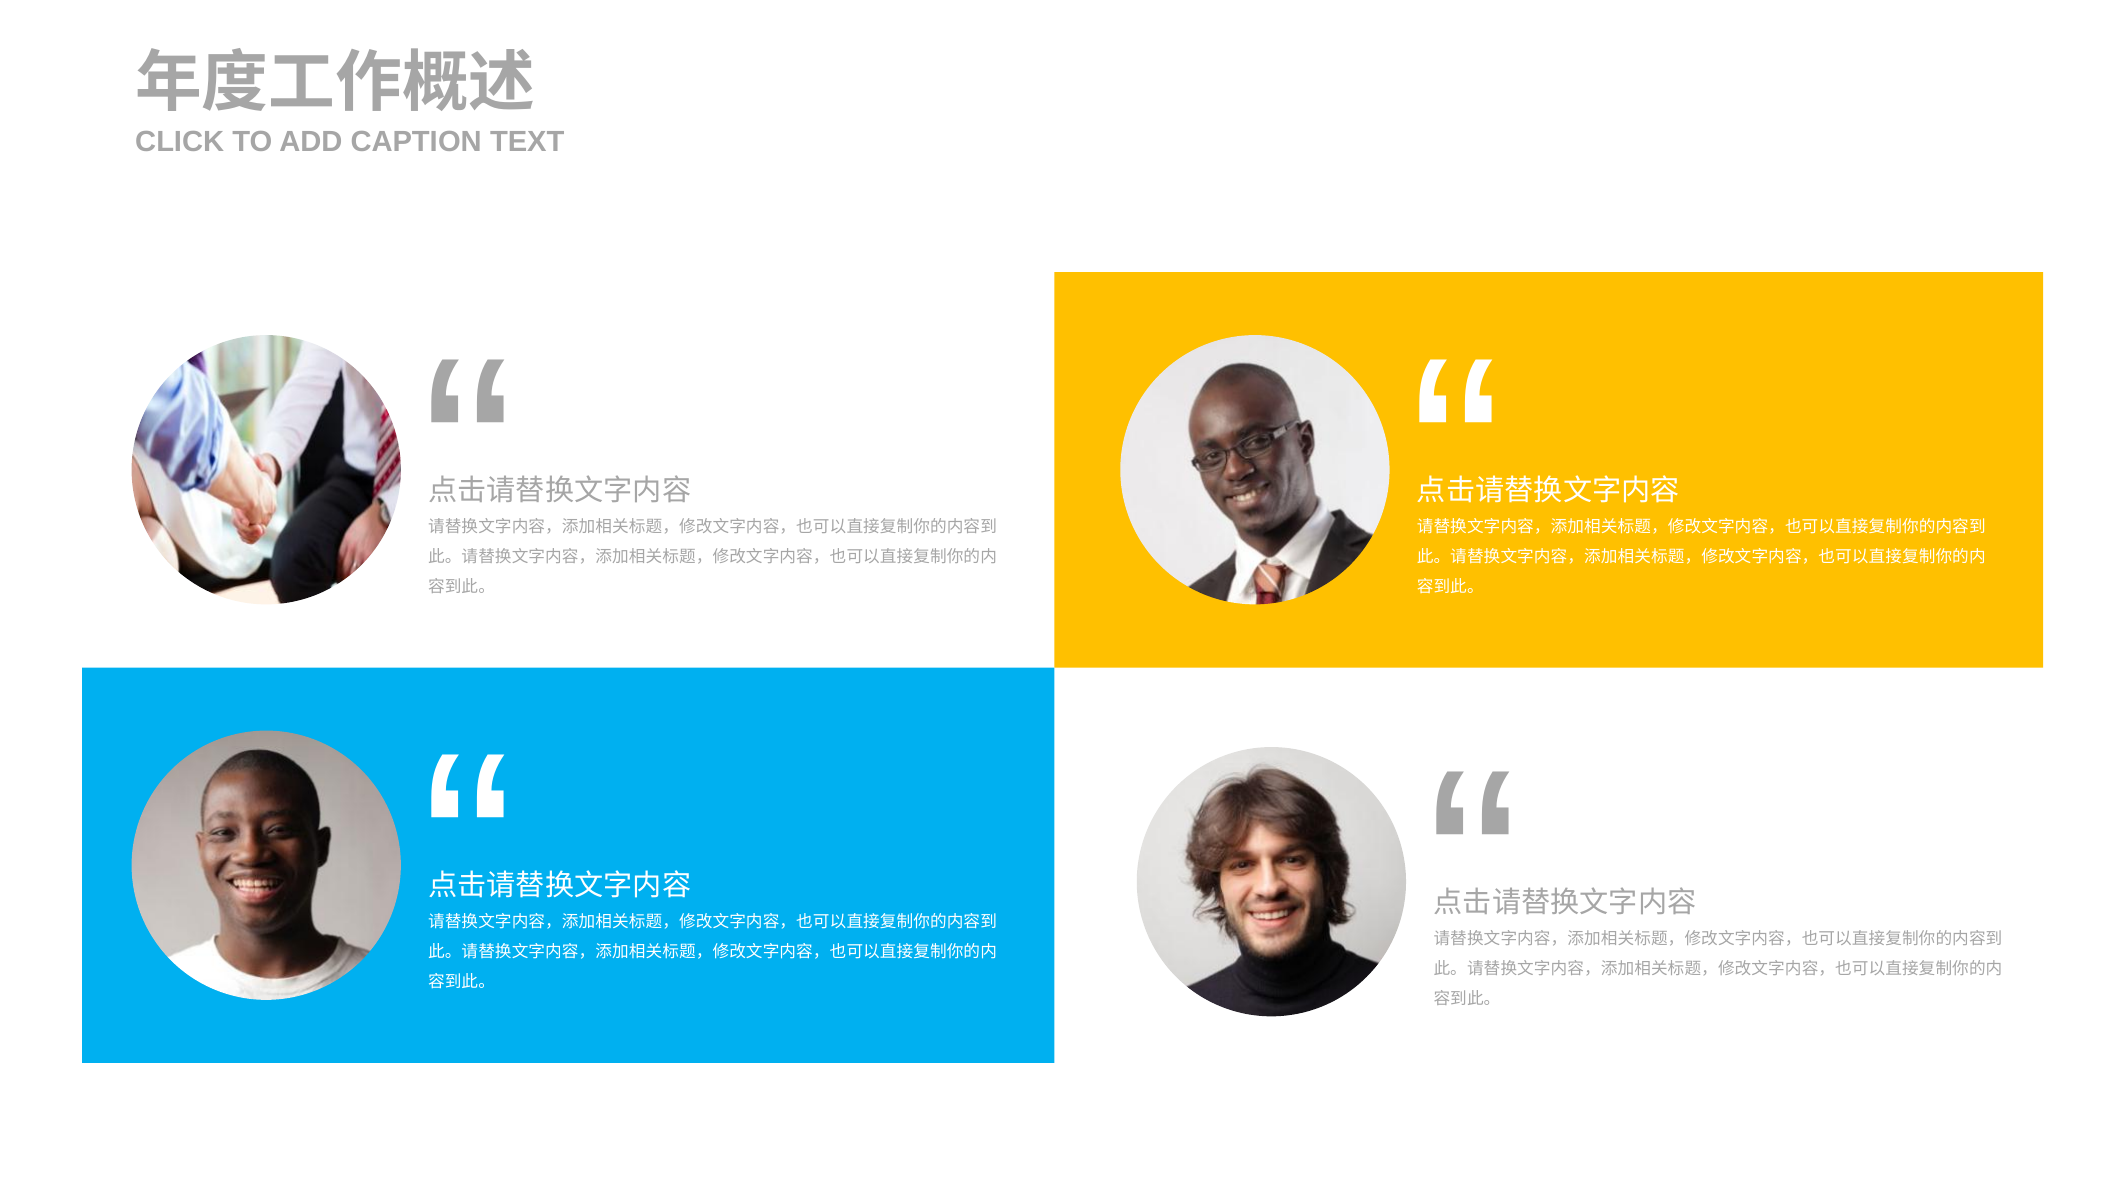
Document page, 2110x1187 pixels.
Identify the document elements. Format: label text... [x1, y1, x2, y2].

text_box CLICK TO ADD CAPTION TEXT [135, 122, 596, 158]
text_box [82, 667, 1055, 1064]
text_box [1054, 272, 2044, 668]
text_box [131, 272, 1015, 613]
text_box 年度工作概述 [135, 38, 596, 119]
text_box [1136, 684, 2020, 1025]
